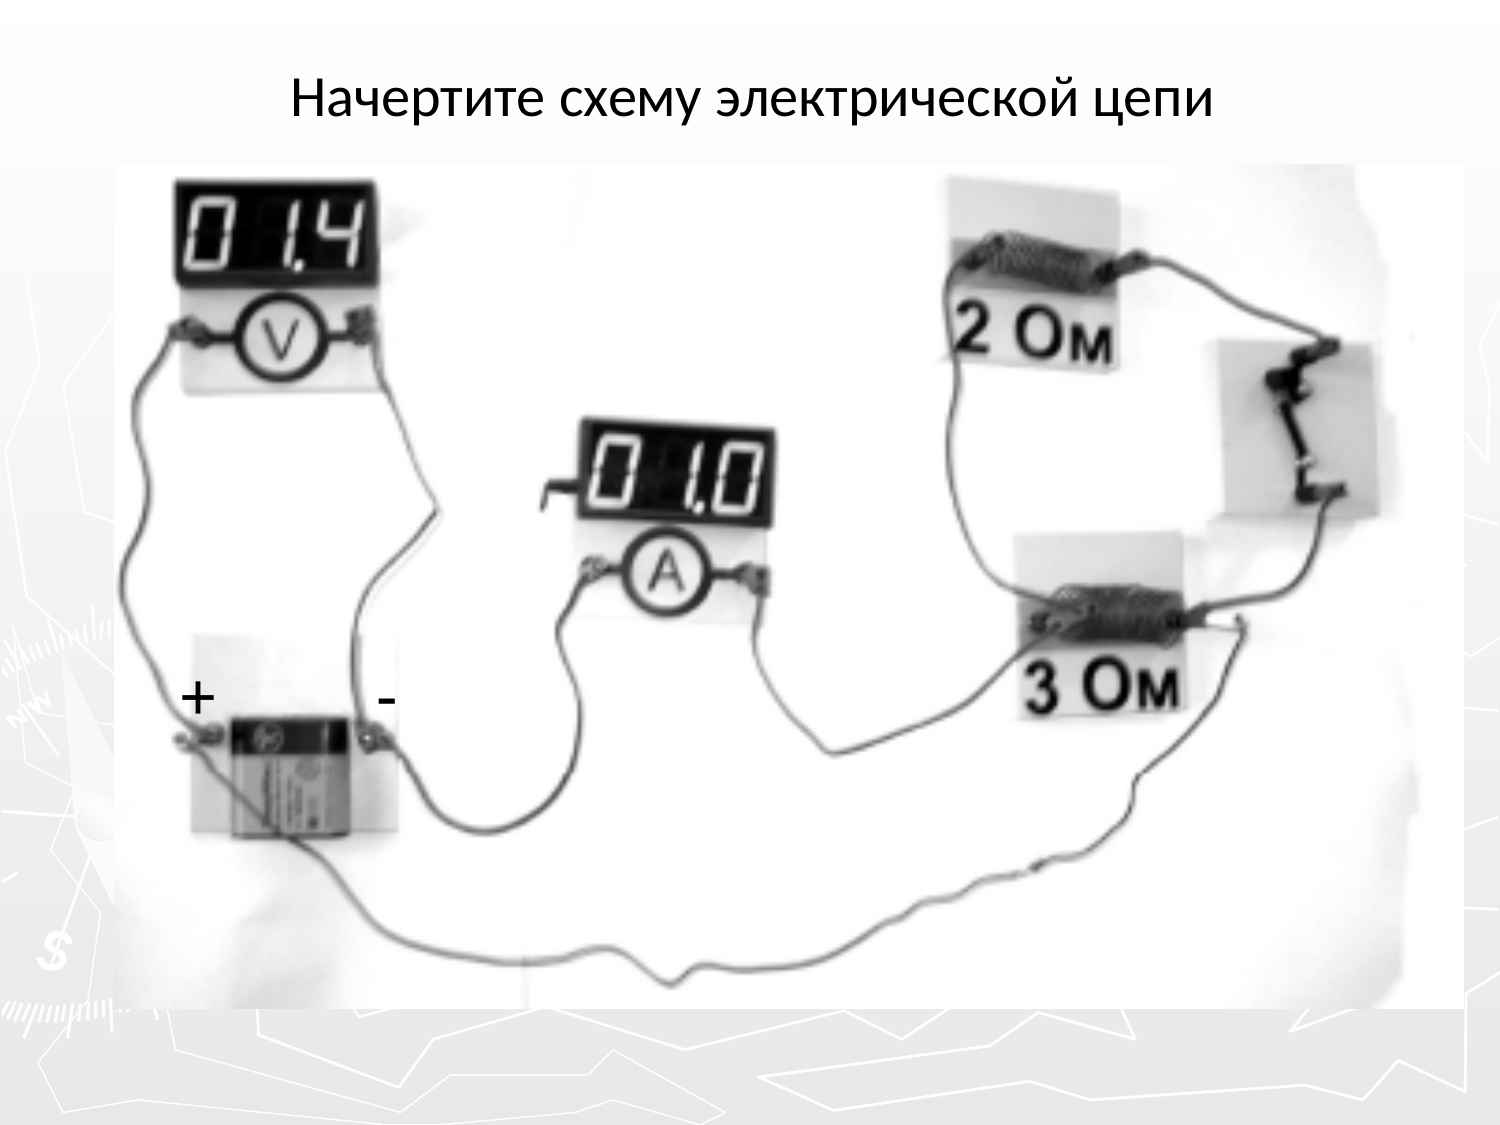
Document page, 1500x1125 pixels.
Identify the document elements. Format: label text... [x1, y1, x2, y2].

text_box Начертите схему электрической цепи [275, 50, 1268, 136]
picture [114, 164, 1464, 1009]
